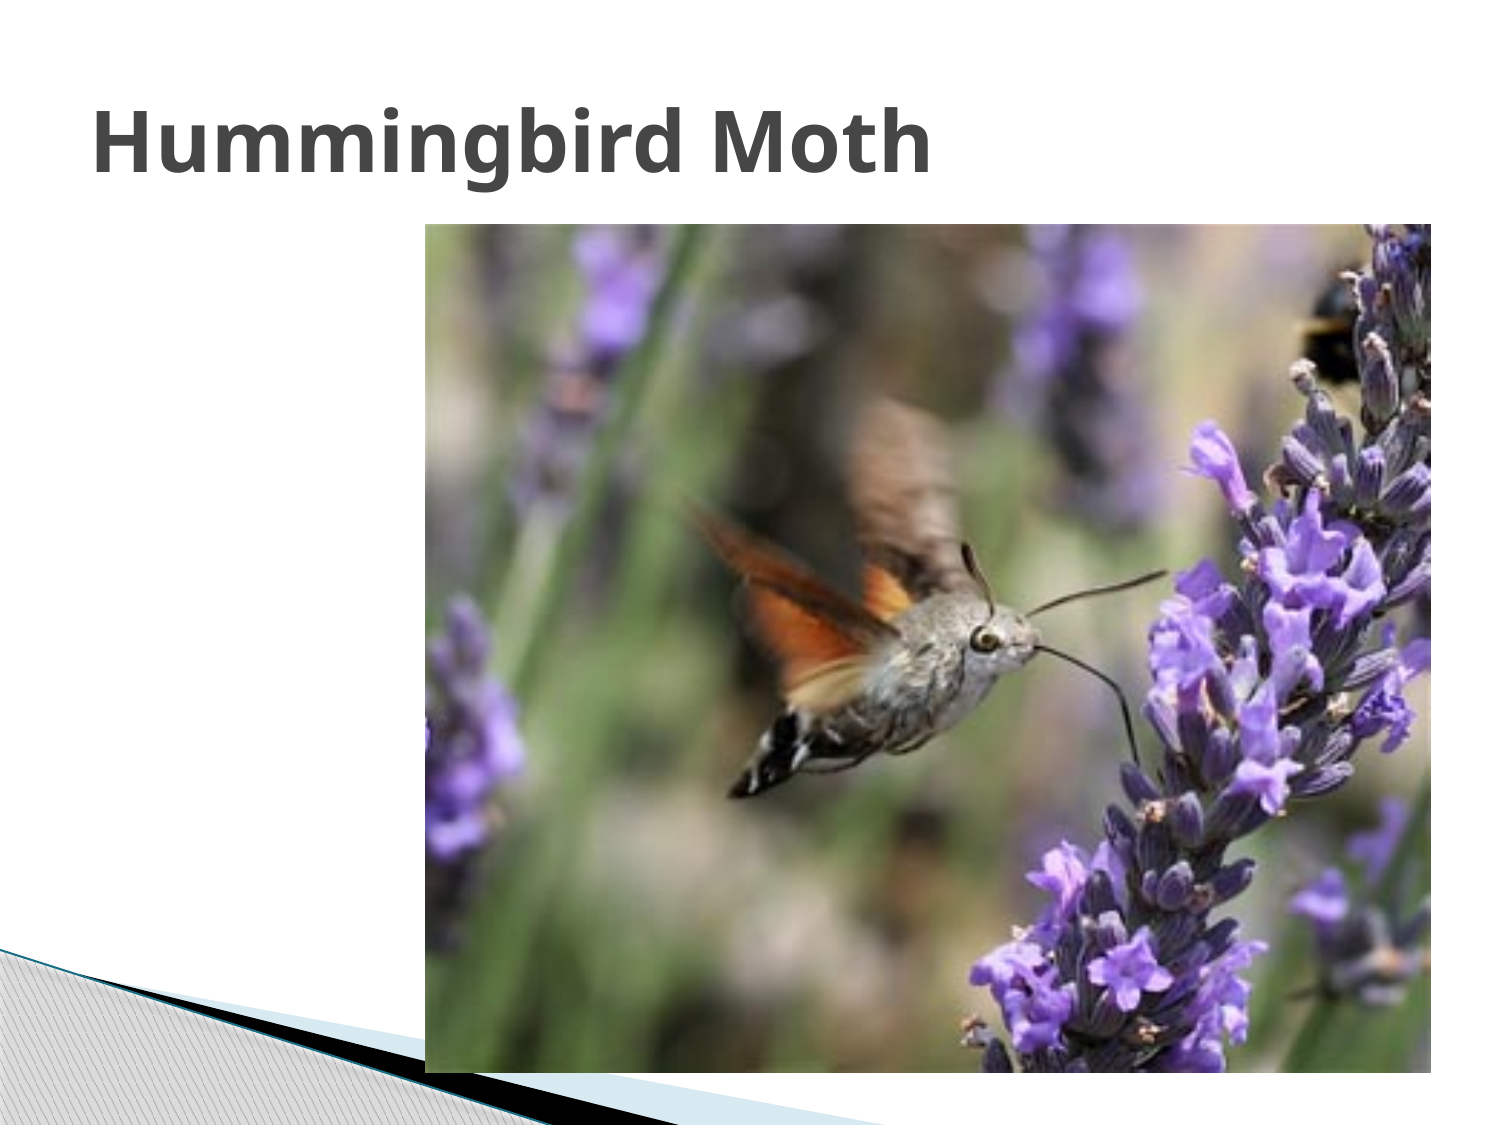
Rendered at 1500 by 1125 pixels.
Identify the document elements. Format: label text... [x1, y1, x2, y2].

title Hummingbird Moth [75, 45, 1425, 233]
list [424, 224, 1431, 1073]
